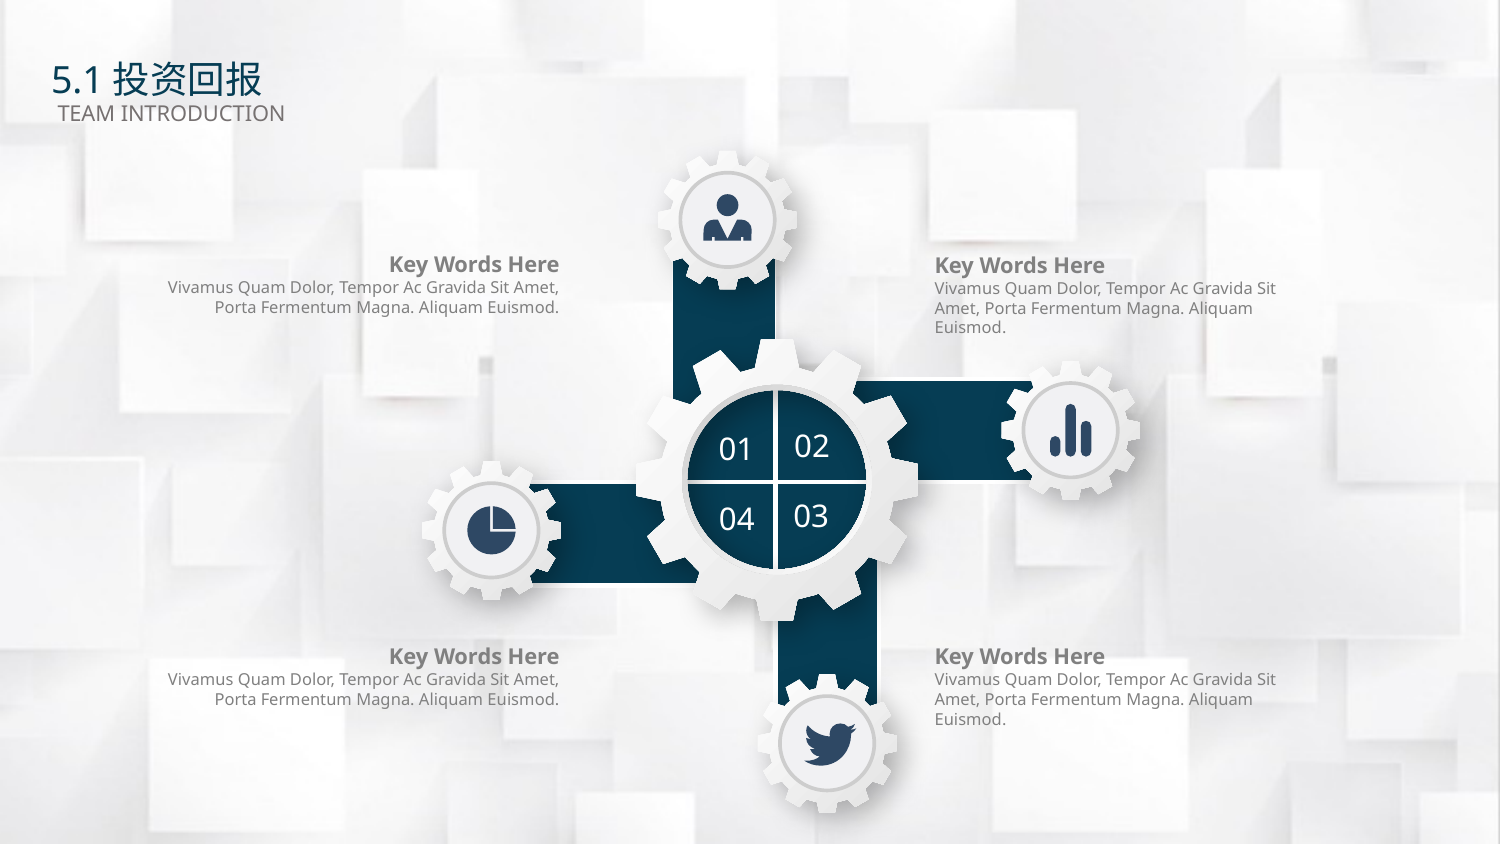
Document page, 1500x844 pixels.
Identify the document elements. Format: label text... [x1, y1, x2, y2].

text_box [774, 621, 880, 674]
text_box Key Words Here Vivamus Quam Dolor, Tempor Ac Gravida Sit Amet, Porta Fermentum Magna. Aliquam Euismod. [919, 609, 1332, 736]
text_box Key Words Here Vivamus Quam Dolor, Tempor Ac Gravida Sit Amet, Porta Fermentum Magna. Aliquam Euismod. [148, 217, 575, 325]
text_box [422, 461, 561, 600]
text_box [1050, 403, 1092, 457]
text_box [757, 674, 897, 813]
text_box Key Words Here Vivamus Quam Dolor, Tempor Ac Gravida Sit Amet, Porta Fermentum Magna. Aliquam Euismod. [148, 609, 575, 716]
text_box [918, 378, 1001, 483]
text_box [467, 506, 516, 555]
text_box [636, 339, 918, 621]
text_box Key Words Here Vivamus Quam Dolor, Tempor Ac Gravida Sit Amet, Porta Fermentum Magna. Aliquam Euismod. [919, 218, 1332, 345]
text_box [561, 481, 636, 586]
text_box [658, 150, 797, 290]
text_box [703, 194, 752, 241]
picture [0, 0, 1500, 844]
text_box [57, 44, 302, 134]
text_box [671, 290, 776, 339]
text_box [1001, 361, 1140, 500]
